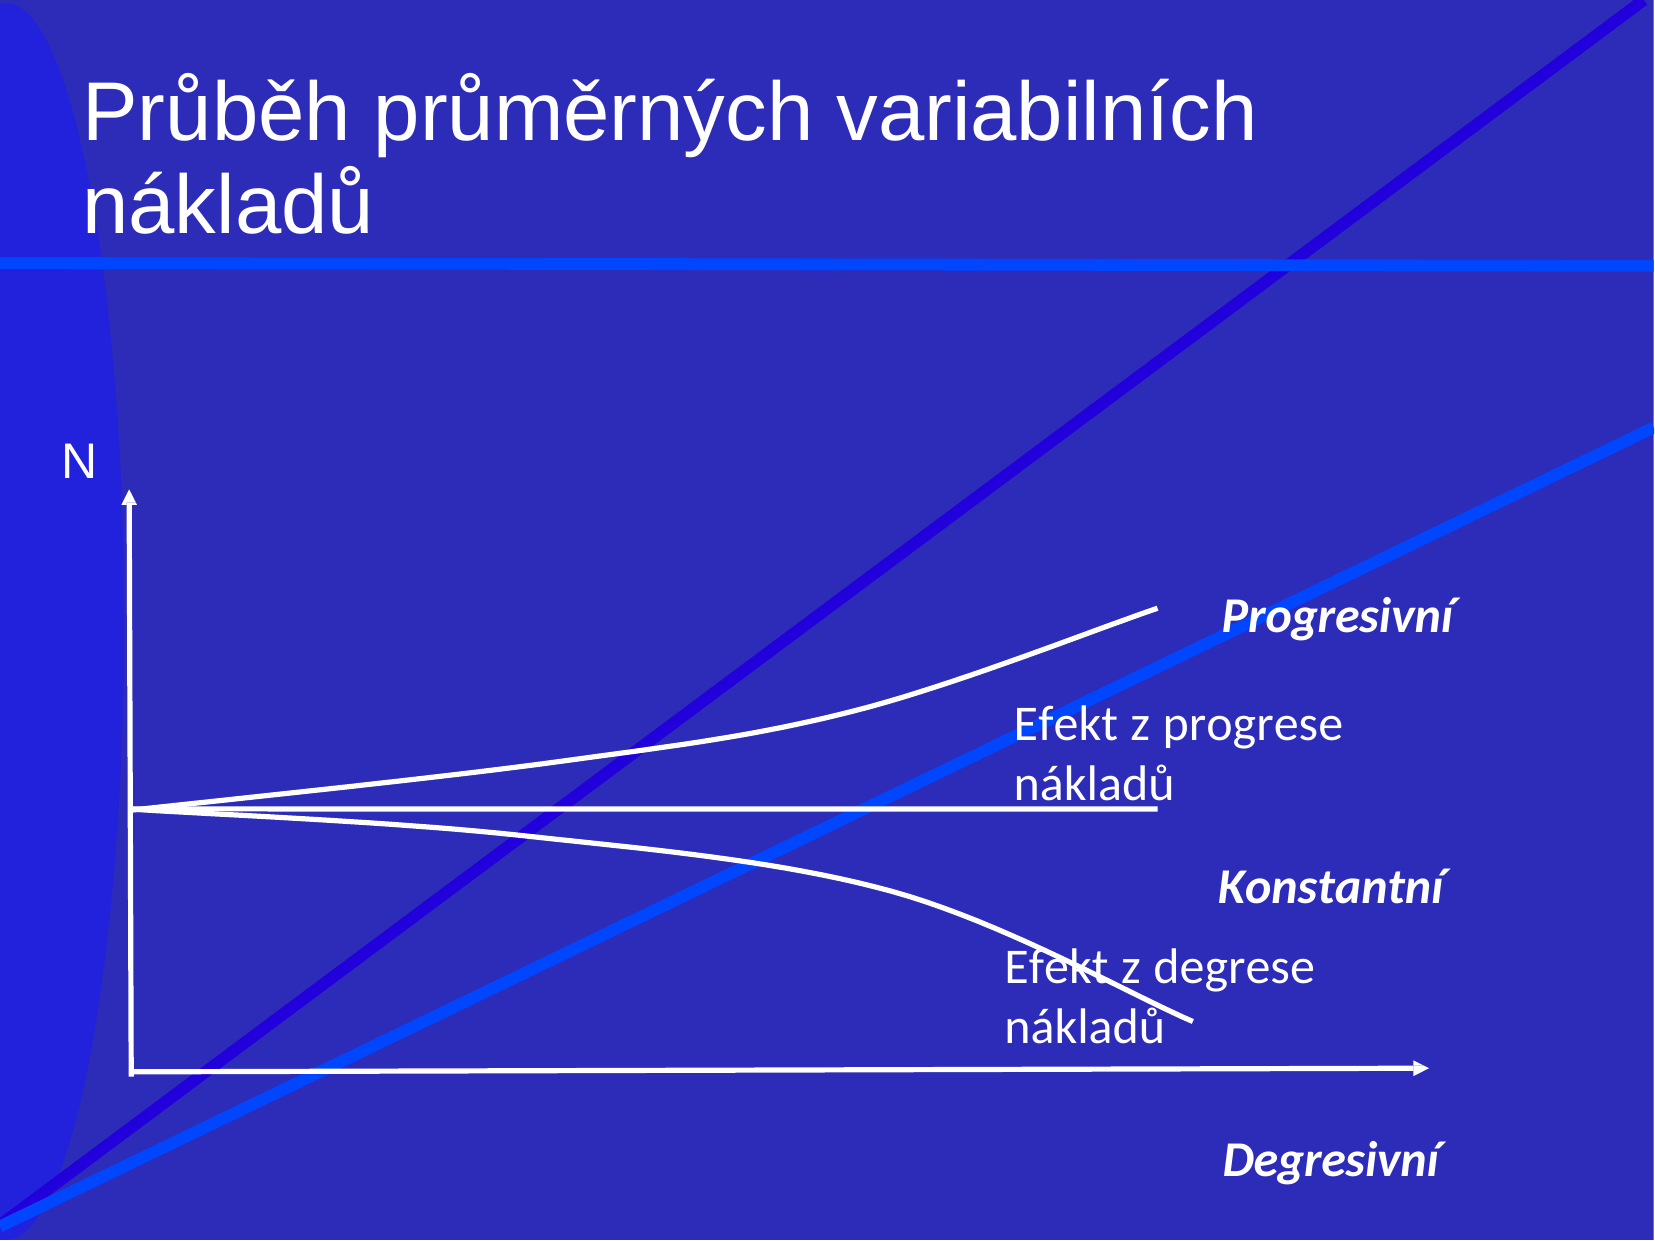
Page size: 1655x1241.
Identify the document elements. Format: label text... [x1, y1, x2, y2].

text_box Průběh průměrných variabilních nákladů [80, 64, 1262, 251]
text_box N Progresivní Efekt z progrese nákladů Konstantní Efekt z degrese nákladů Degresivní x [59, 428, 1511, 1241]
